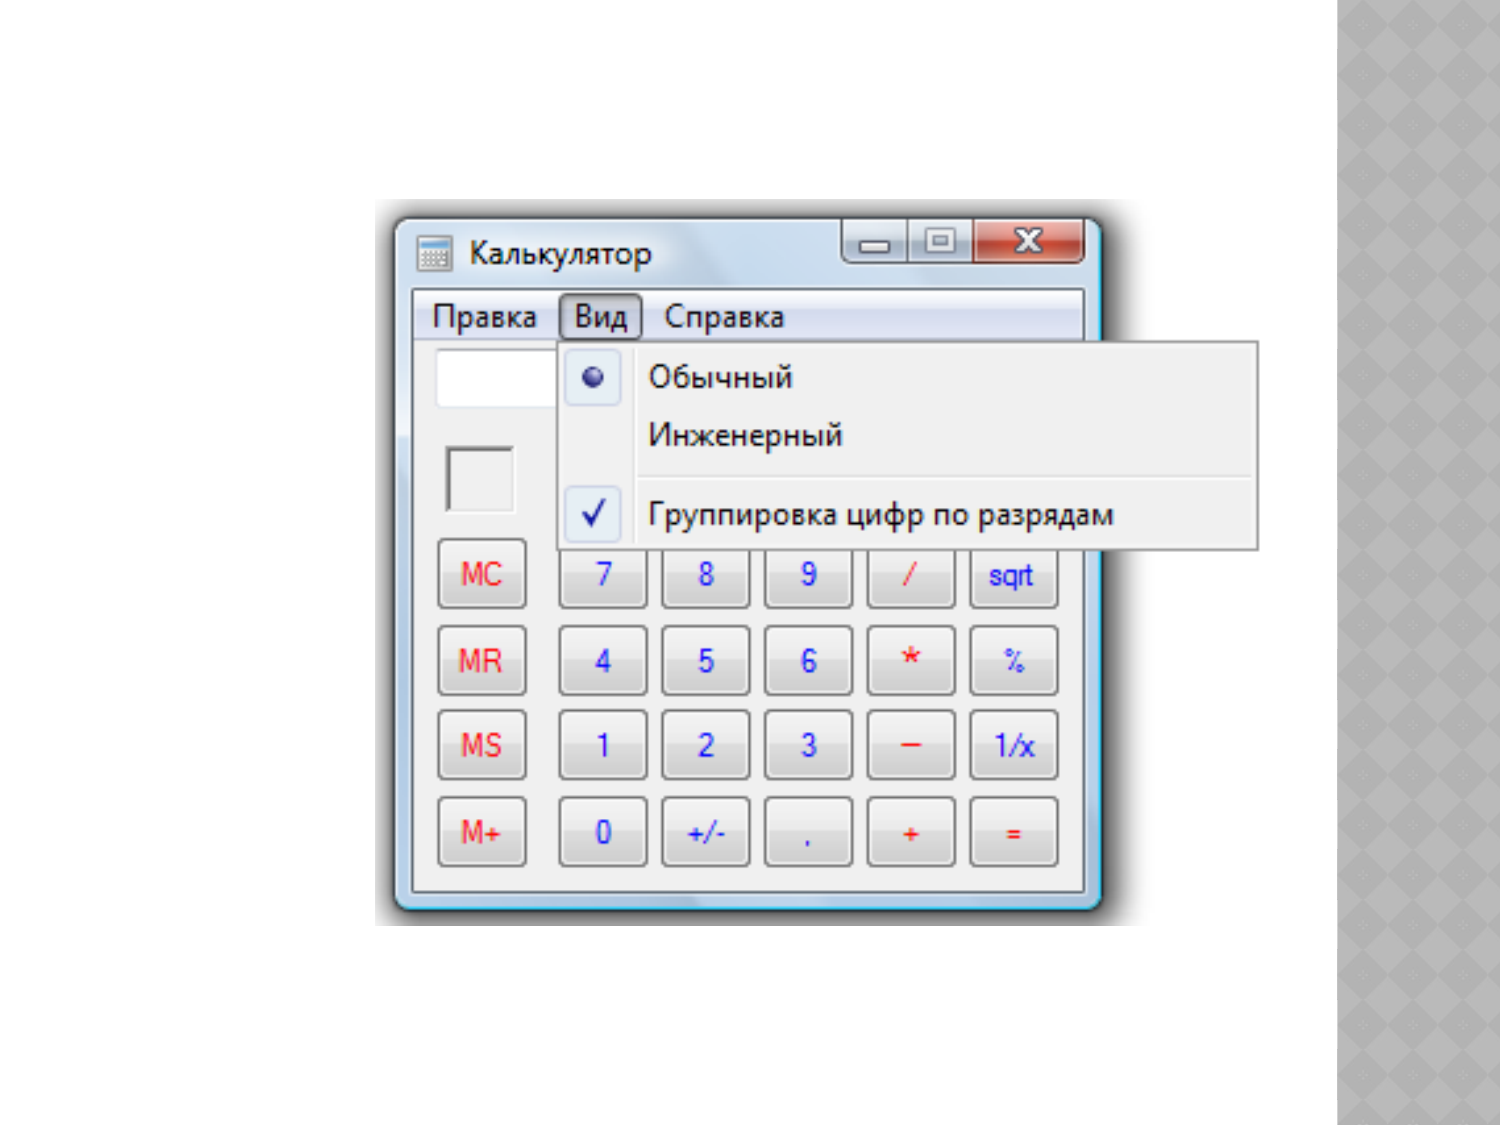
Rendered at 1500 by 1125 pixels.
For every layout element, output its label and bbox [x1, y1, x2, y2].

picture [374, 198, 1274, 927]
